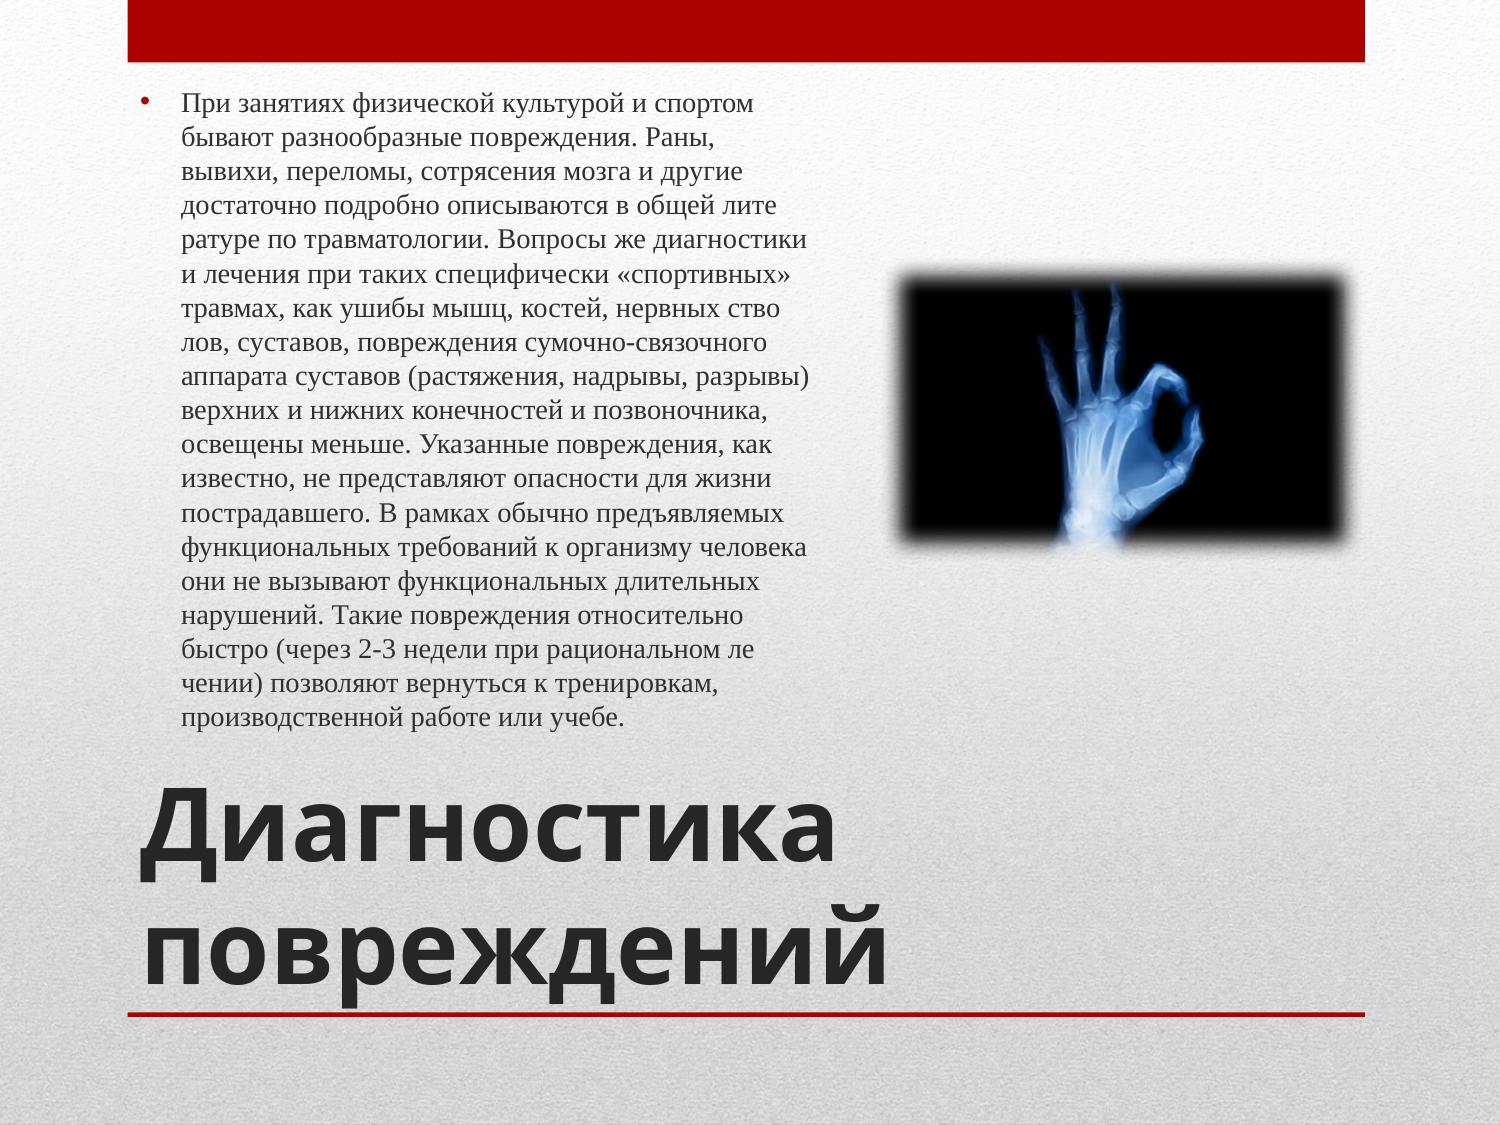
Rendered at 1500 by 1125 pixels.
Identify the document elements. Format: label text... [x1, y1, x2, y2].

list При занятиях физической культурой и спортом бывают разнообразные по­вреждения. Раны, вывихи, переломы, сотрясения мозга и другие достаточно подробно описываются в общей лите­ратуре по травматологии. Вопросы же диагностики и лечения при таких спе­цифически «спортивных» травмах, как ушибы мышц, костей, нервных ство­лов, суставов, повреждения сумочно-связочного аппарата суставов (растяже­ния, надрывы, разрывы) верхних и нижних конечностей и позвоночника, освещены меньше. Указанные повреж­дения, как известно, не представляют опасности для жизни пострадавшего. В рамках обычно предъявляемых фун­кциональных требований к организму человека они не вызывают функцио­нальных длительных нарушений. Такие повреждения относительно быстро (че­рез 2-3 недели при рациональном ле­чении) позволяют вернуться к трени­ровкам, производственной работе или учебе. [125, 66, 833, 750]
picture [879, 254, 1365, 564]
title Диагностика повреждений [125, 750, 1238, 1013]
